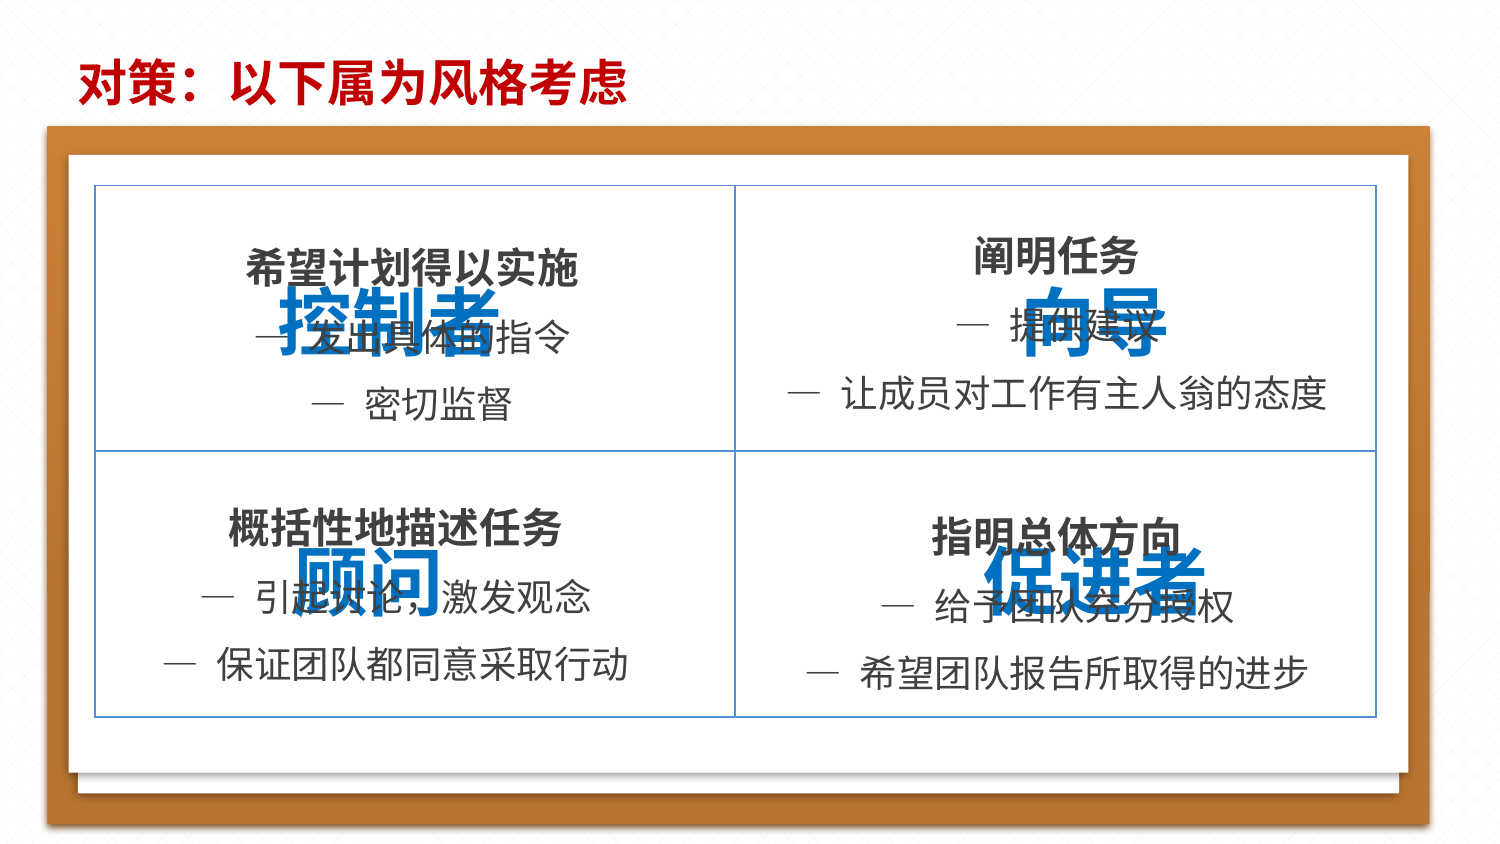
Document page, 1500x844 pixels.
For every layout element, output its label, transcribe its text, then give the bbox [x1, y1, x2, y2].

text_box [47, 126, 1430, 824]
text_box 对策：以下属为风格考虑 [63, 43, 668, 119]
